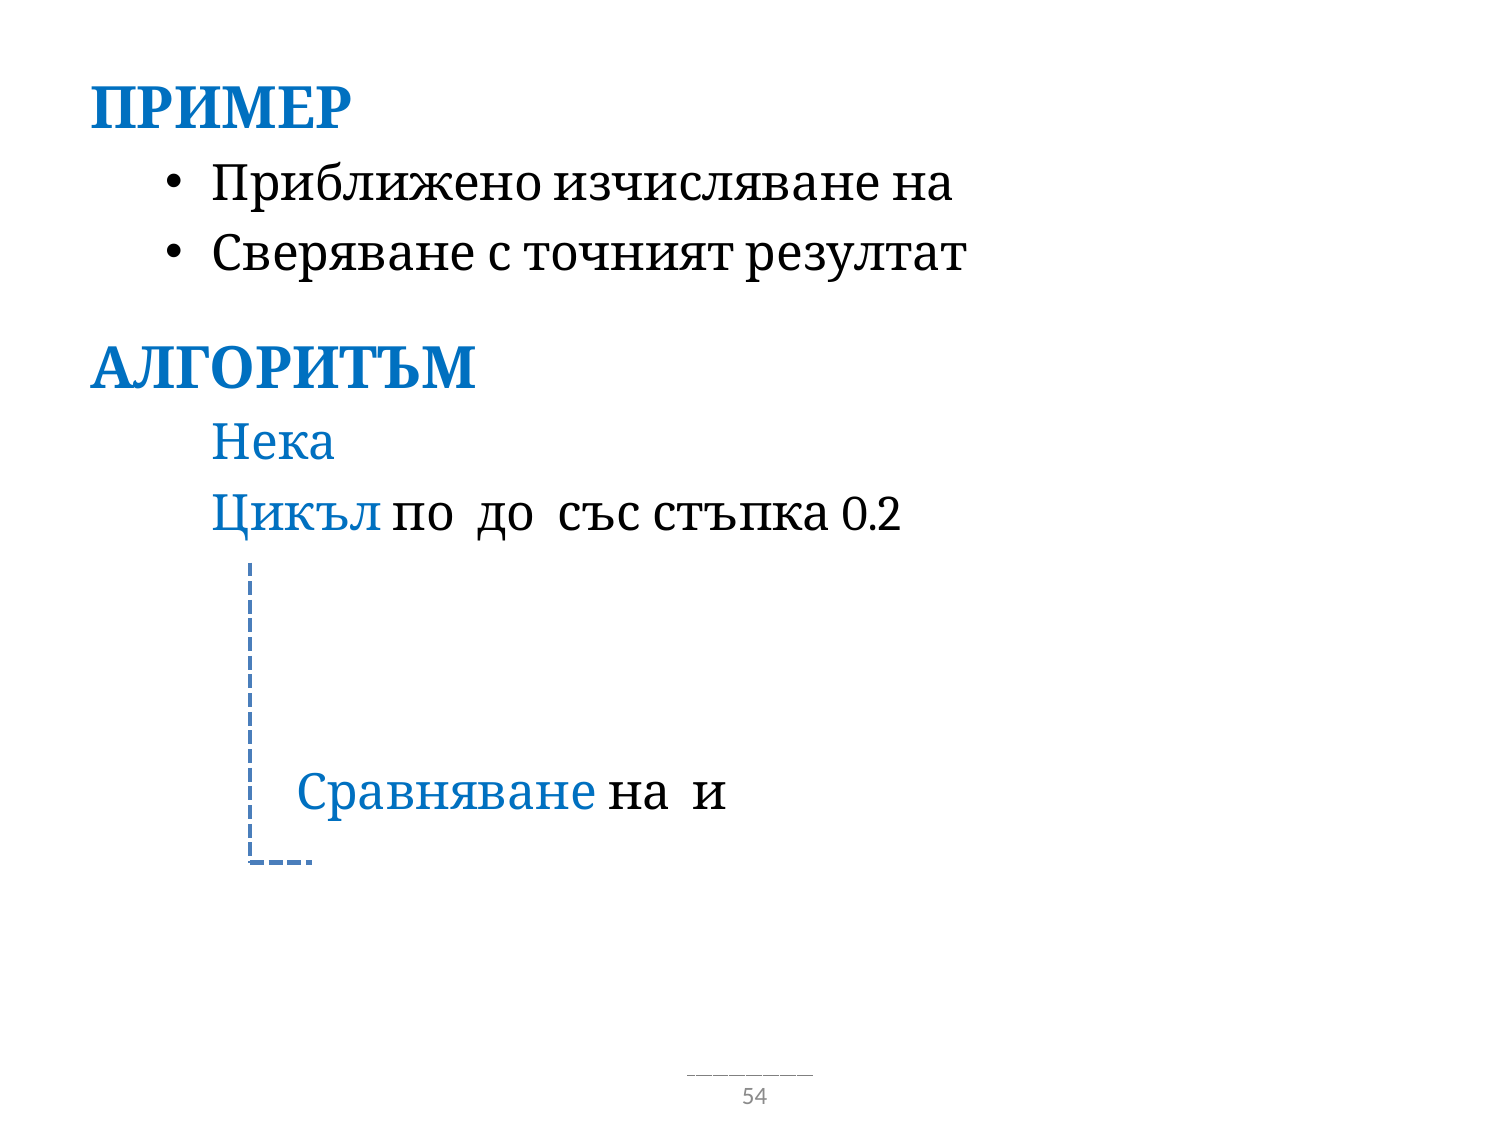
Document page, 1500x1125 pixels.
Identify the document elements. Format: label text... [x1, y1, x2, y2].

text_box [249, 562, 313, 863]
slide_number 54 [579, 1065, 930, 1125]
